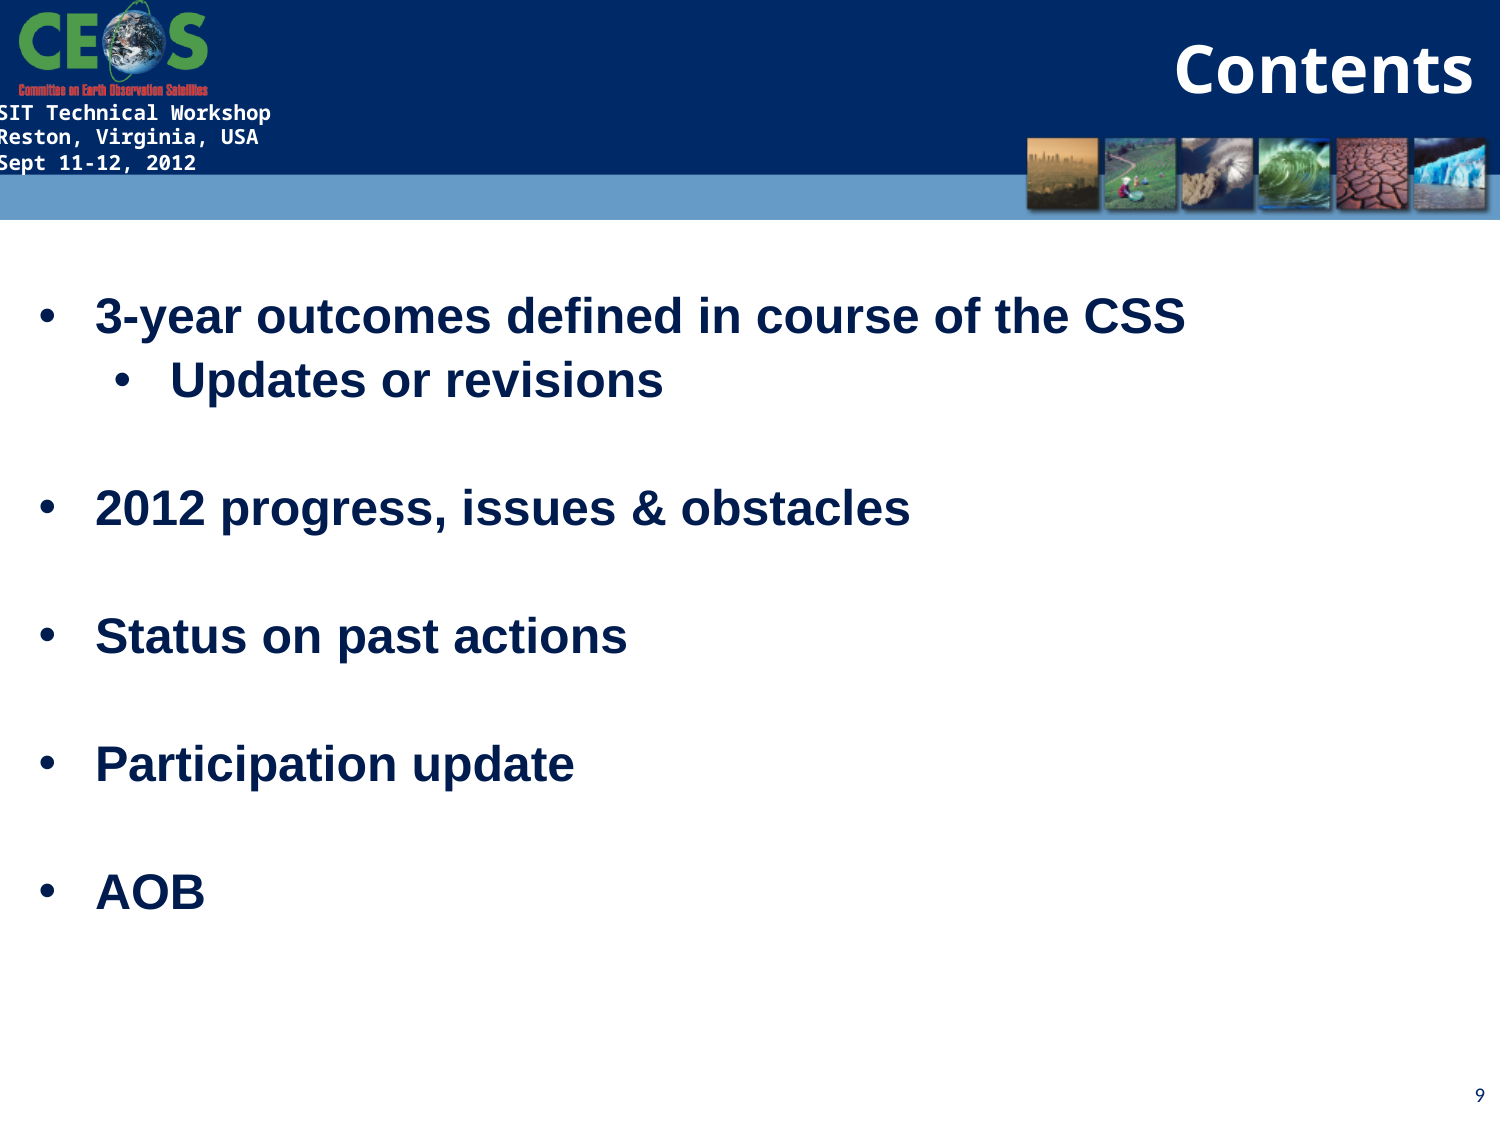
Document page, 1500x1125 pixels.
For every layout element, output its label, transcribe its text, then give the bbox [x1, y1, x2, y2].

slide_number 9 [1473, 1073, 1500, 1125]
text_box 3-year outcomes defined in course of the CSS Updates or revisions 2012 progress, issues & obstacles Status on past actions Participation update AOB [24, 283, 1473, 1125]
title Contents [216, 16, 1491, 117]
picture [0, 0, 1500, 220]
